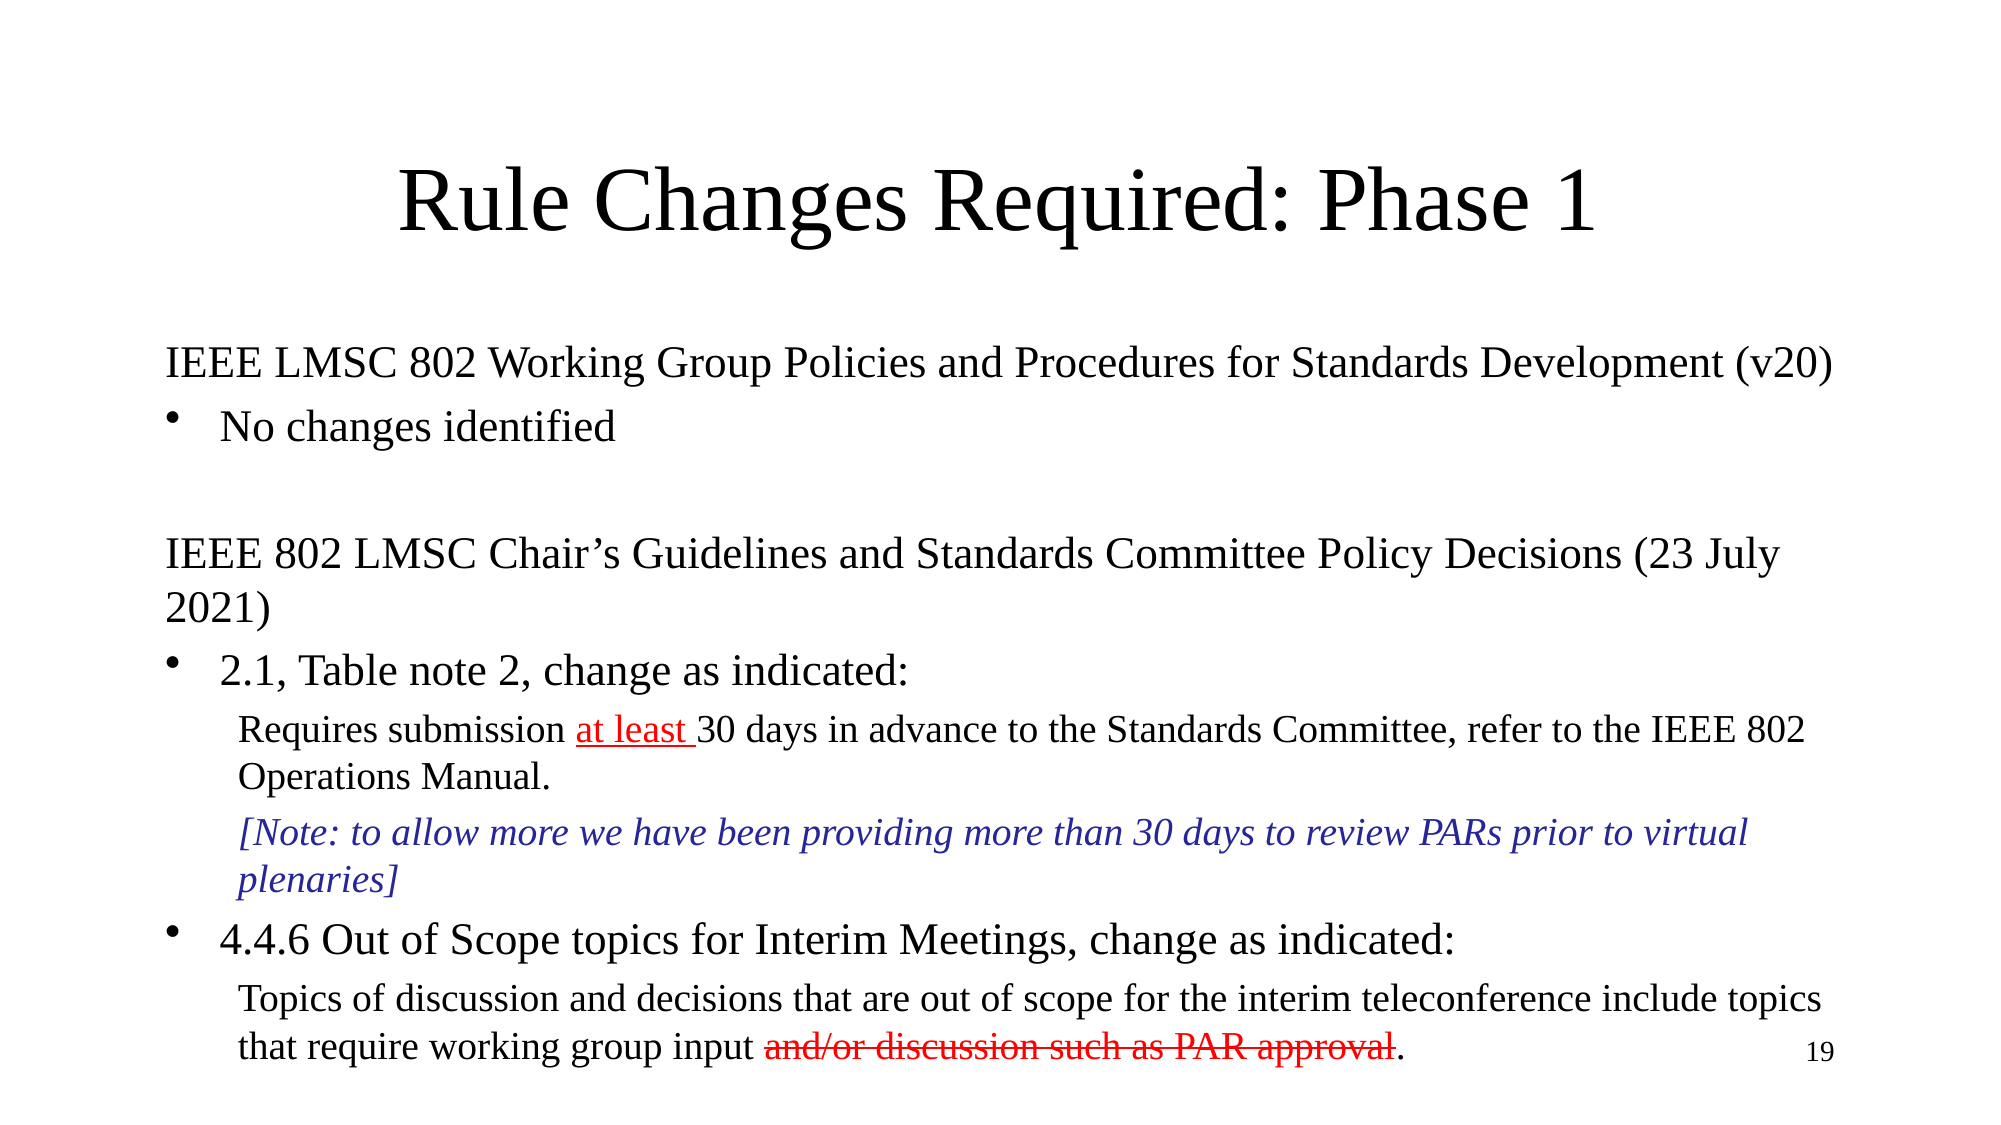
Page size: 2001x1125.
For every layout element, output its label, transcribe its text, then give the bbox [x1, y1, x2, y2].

slide_number 19 [1433, 1024, 1851, 1101]
list IEEE LMSC 802 Working Group Policies and Procedures for Standards Development (v20) No changes identified IEEE 802 LMSC Chair’s Guidelines and Standards Committee Policy Decisions (23 July 2021) 2.1, Table note 2, change as indicated: Requires submission at least 30 days in advance to the Standards Committee, refer to the IEEE 802 Operations Manual. [Note: to allow more we have been providing more than 30 days to review PARs prior to virtual plenaries] 4.4.6 Out of Scope topics for Interim Meetings, change as indicated: Topics of discussion and decisions that are out of scope for the interim teleconference include topics that require working group input and/or discussion such as PAR approval. [149, 324, 1851, 1101]
title Rule Changes Required: Phase 1 [149, 99, 1851, 288]
